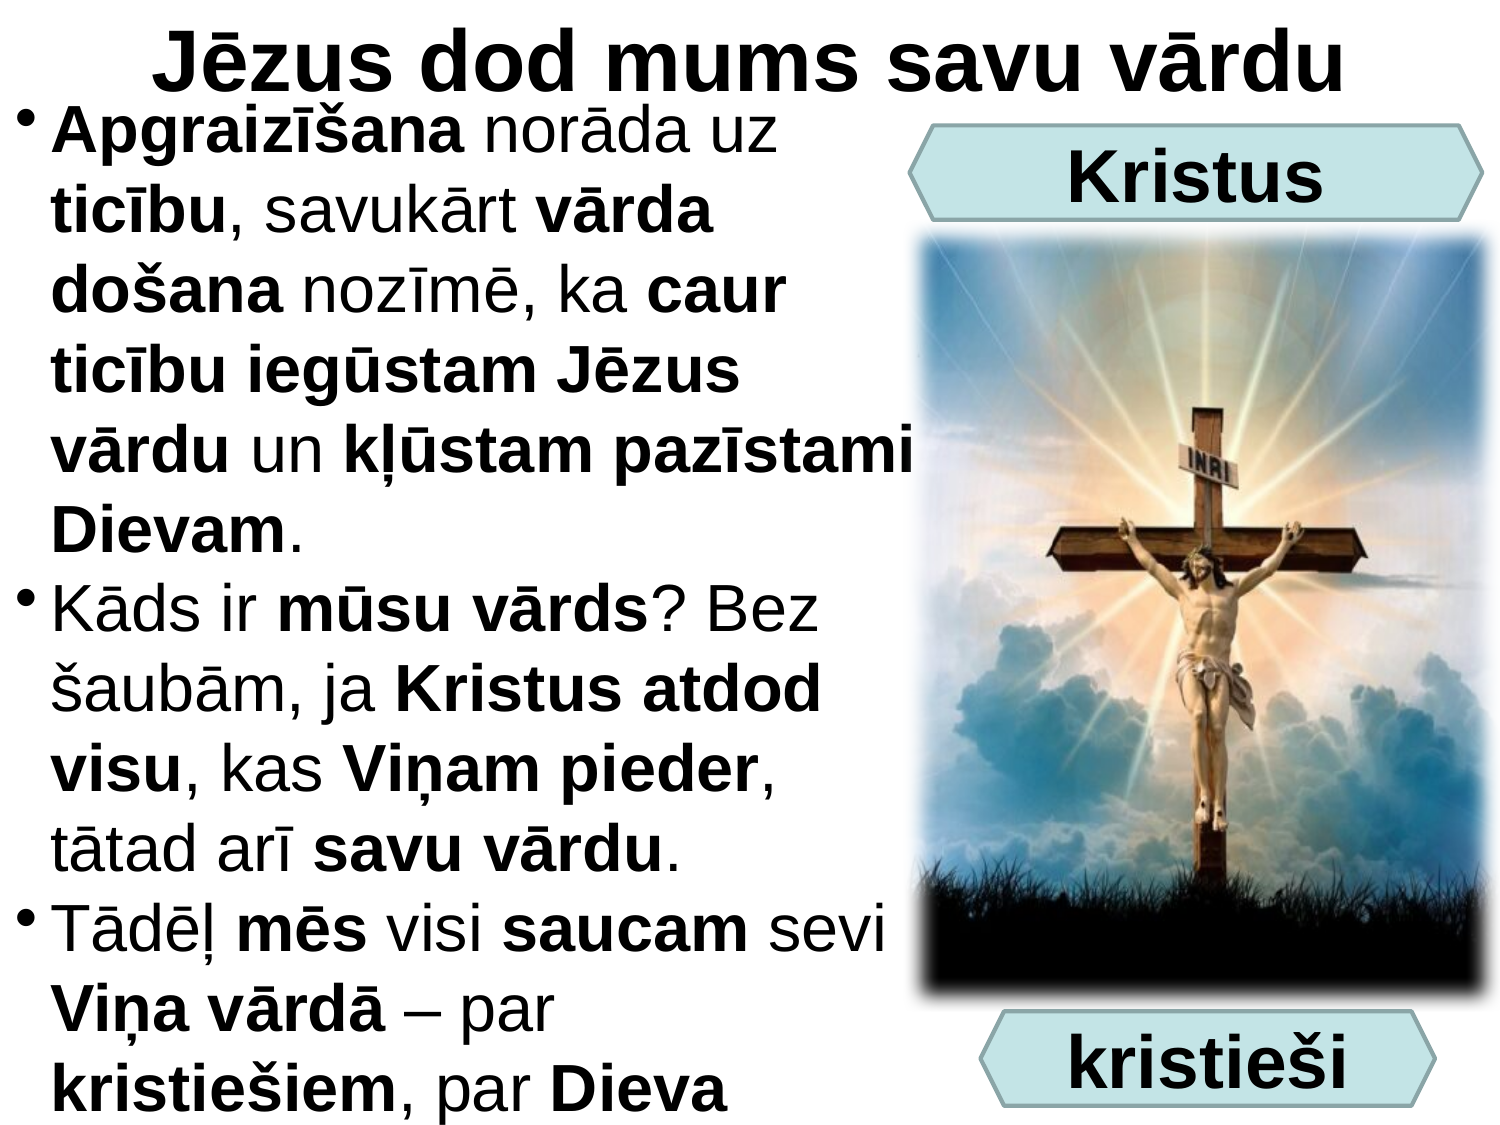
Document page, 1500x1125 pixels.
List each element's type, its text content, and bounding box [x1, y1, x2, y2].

text_box Apgraizīšana norāda uz ticību, savukārt vārda došana nozīmē, ka caur ticību iegūstam Jēzus vārdu un kļūstam pazīstami Dievam. Kāds ir mūsu vārds? Bez šaubām, ja Kristus atdod visu, kas Viņam pieder, tātad arī savu vārdu. Tādēļ mēs visi saucam sevi Viņa vārdā – par kristiešiem, par Dieva bērniem [0, 78, 939, 1125]
text_box Kristus [907, 123, 1485, 218]
text_box kristieši [978, 1020, 1437, 1108]
title Jēzus dod mums savu vārdu [0, 0, 1500, 114]
picture [903, 219, 1500, 1012]
